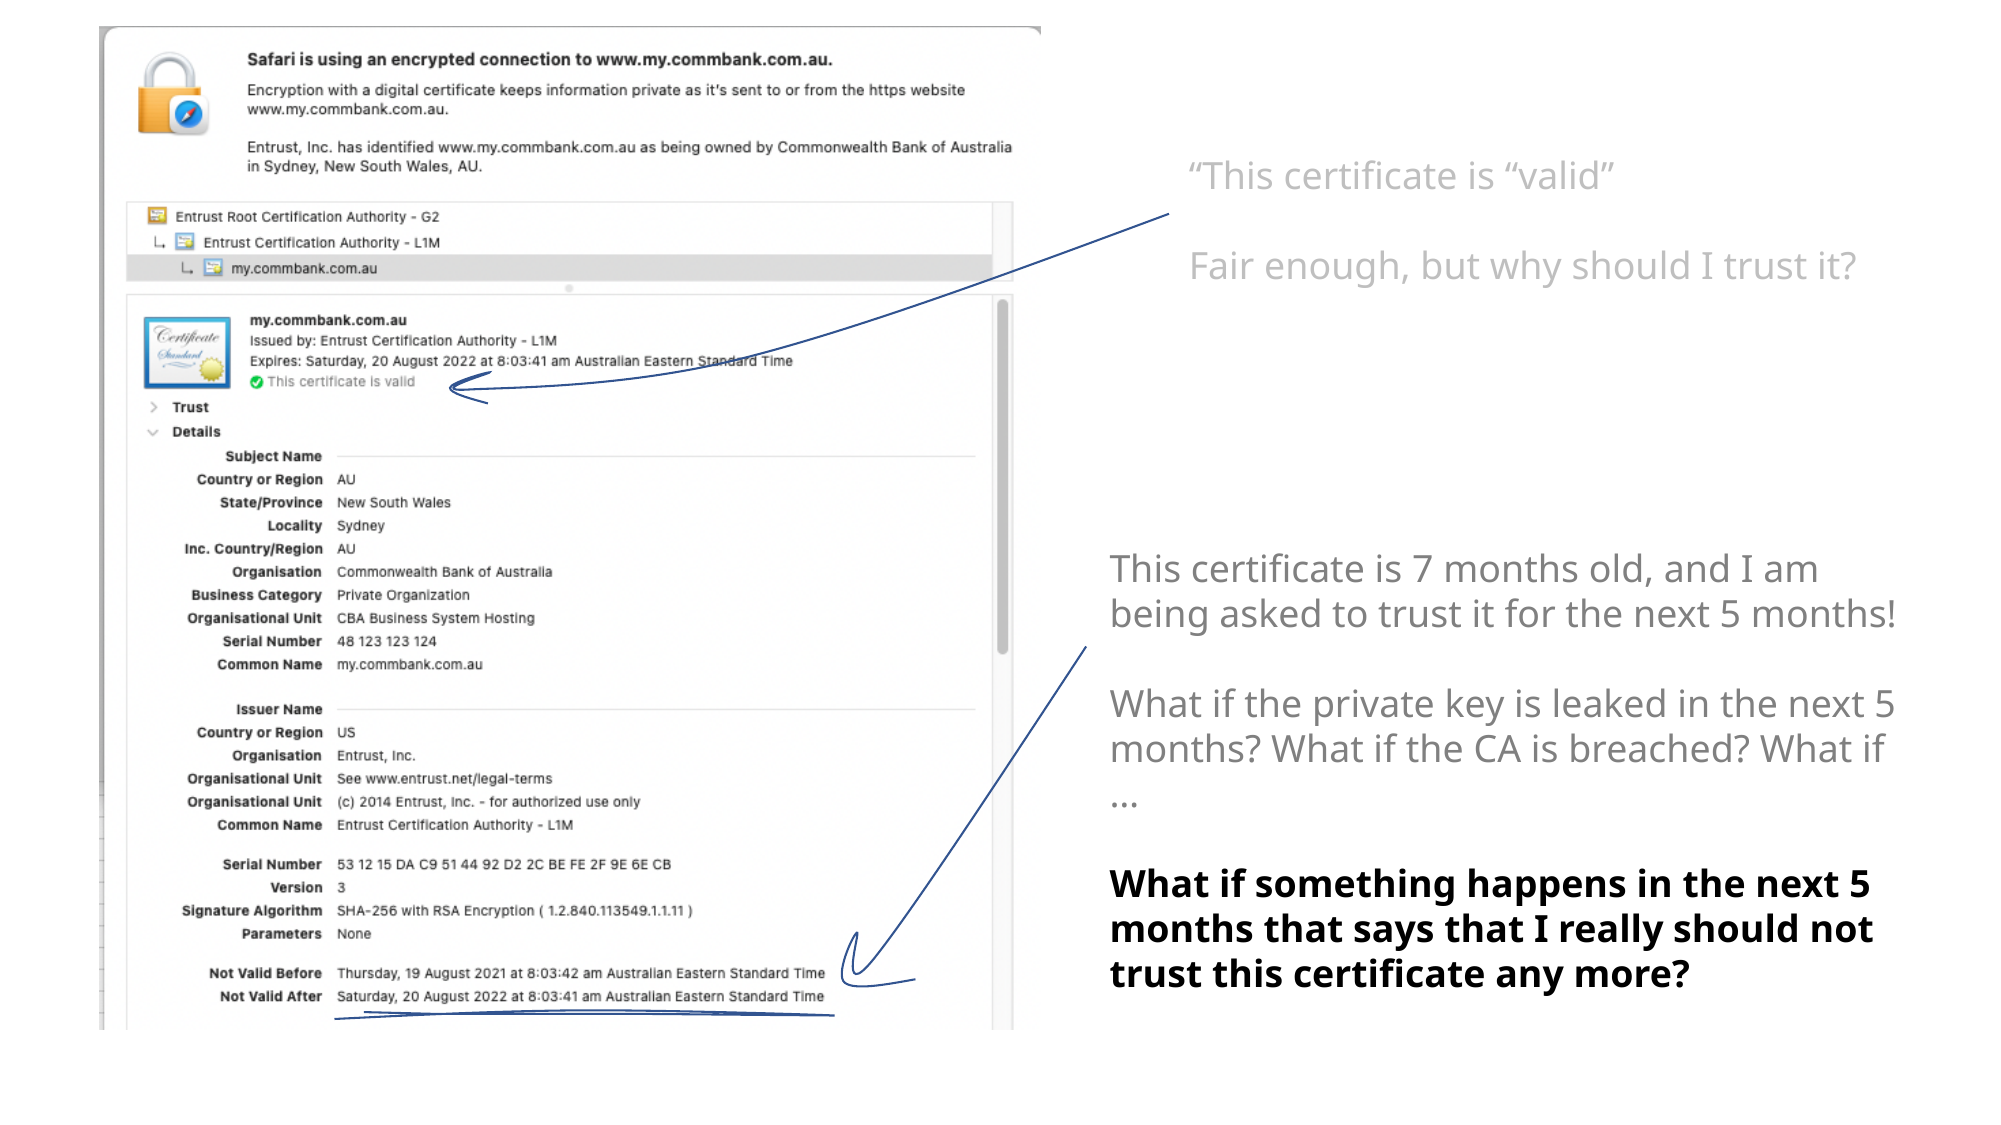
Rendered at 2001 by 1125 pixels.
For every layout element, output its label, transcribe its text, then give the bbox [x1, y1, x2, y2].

text_box [1041, 212, 1170, 263]
text_box [1041, 645, 1088, 735]
text_box This certificate is 7 months old, and I am being asked to trust it for the next 5 months! What if the private key is leaked in the next 5 months? What if the CA is breached? What if … What if something happens in the next 5 months that says that I really should not trust this certificate any more? [1094, 537, 1938, 1003]
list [99, 26, 1041, 1030]
text_box “This certificate is “valid” Fair enough, but why should I trust it? [1174, 144, 1878, 295]
